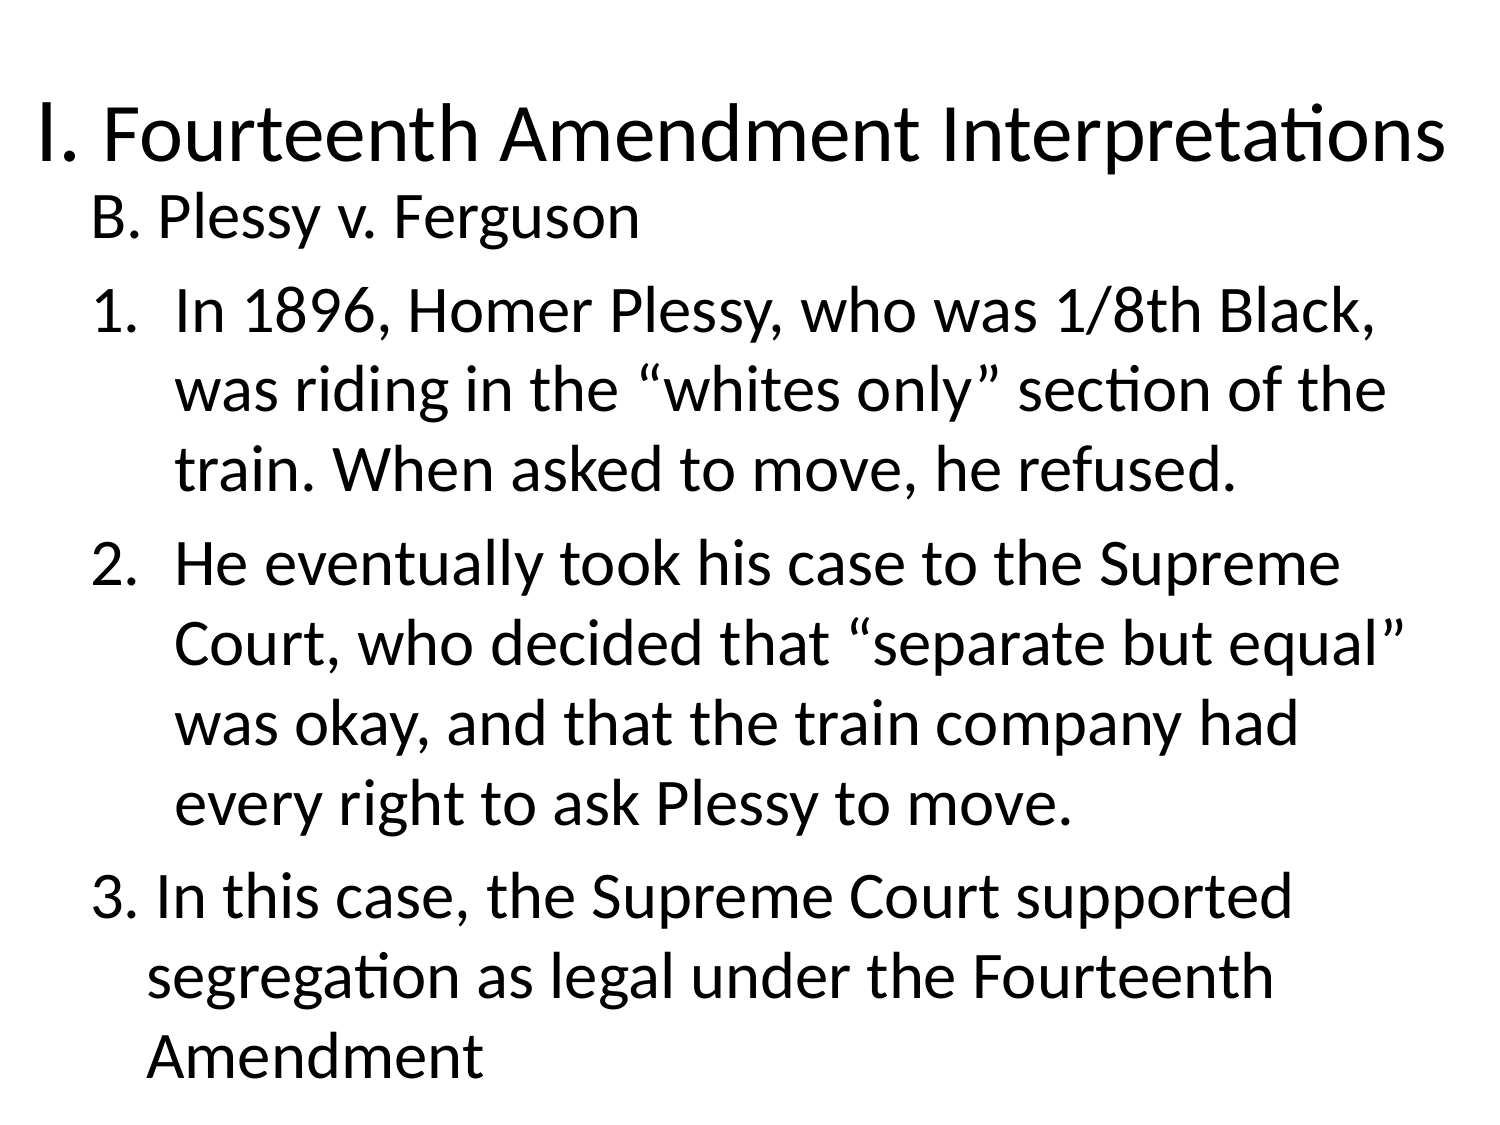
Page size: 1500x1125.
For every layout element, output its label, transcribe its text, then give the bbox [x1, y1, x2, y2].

list B. Plessy v. Ferguson In 1896, Homer Plessy, who was 1/8th Black, was riding in the “whites only” section of the train. When asked to move, he refused. He eventually took his case to the Supreme Court, who decided that “separate but equal” was okay, and that the train company had every right to ask Plessy to move. 3. In this case, the Supreme Court supported segregation as legal under the Fourteenth Amendment [74, 219, 1426, 1053]
text_box I. Fourteenth Amendment Interpretations [0, 31, 1500, 219]
